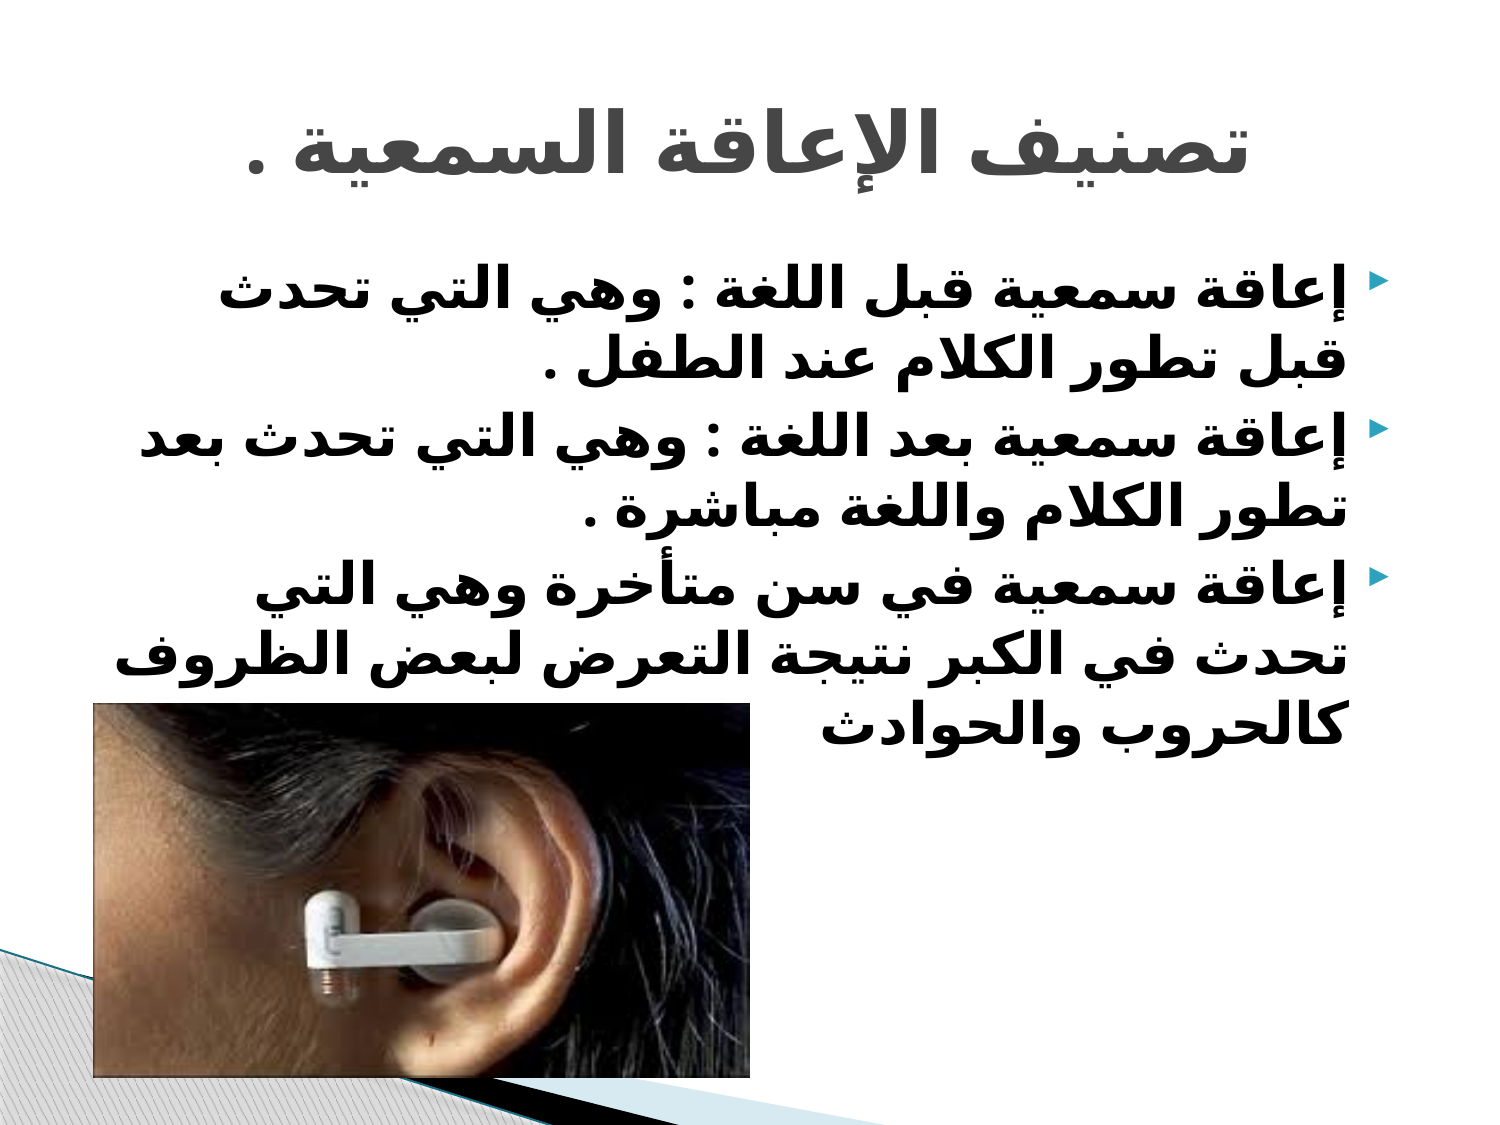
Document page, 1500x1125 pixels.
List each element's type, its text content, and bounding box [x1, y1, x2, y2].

list إعاقة سمعية قبل اللغة : وهي التي تحدث قبل تطور الكلام عند الطفل . إعاقة سمعية بعد اللغة : وهي التي تحدث بعد تطور الكلام واللغة مباشرة . إعاقة سمعية في سن متأخرة وهي التي تحدث في الكبر نتيجة التعرض لبعض الظروف كالحروب والحوادث [75, 243, 1425, 986]
picture [93, 702, 751, 1079]
title تصنيف الإعاقة السمعية . [75, 45, 1425, 233]
